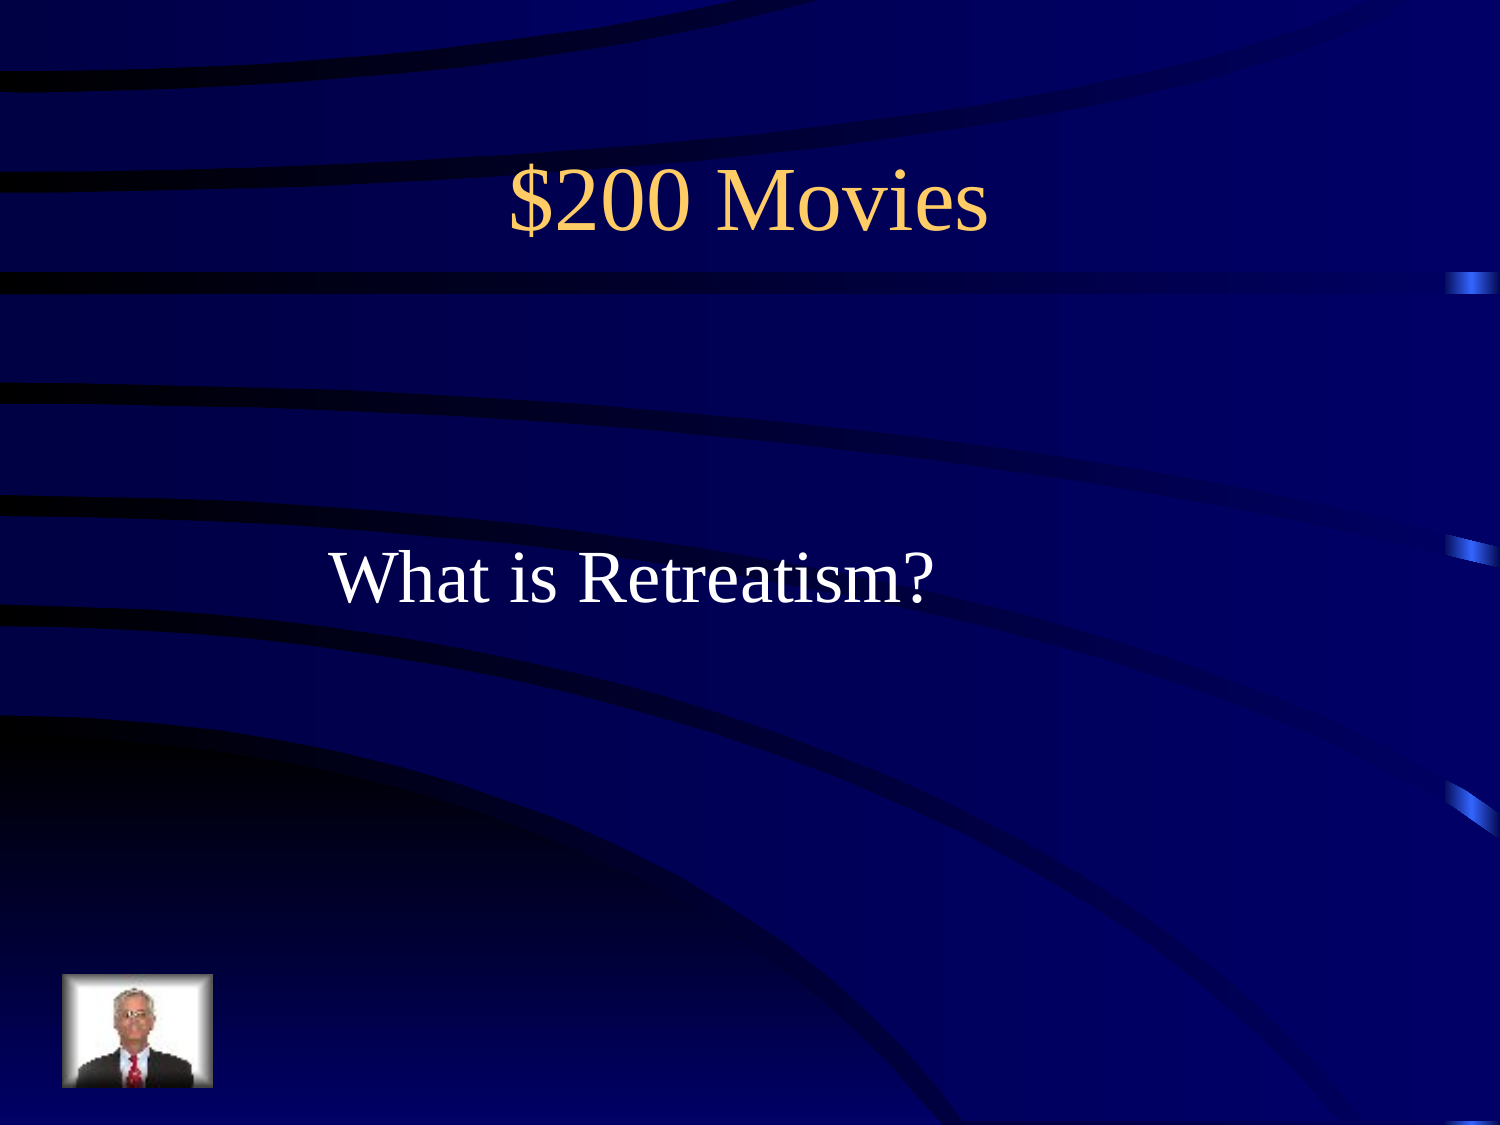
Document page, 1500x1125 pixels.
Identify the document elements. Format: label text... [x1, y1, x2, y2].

title $200 Movies [112, 99, 1388, 288]
text_box What is Retreatism? [313, 519, 951, 625]
picture [62, 974, 213, 1088]
